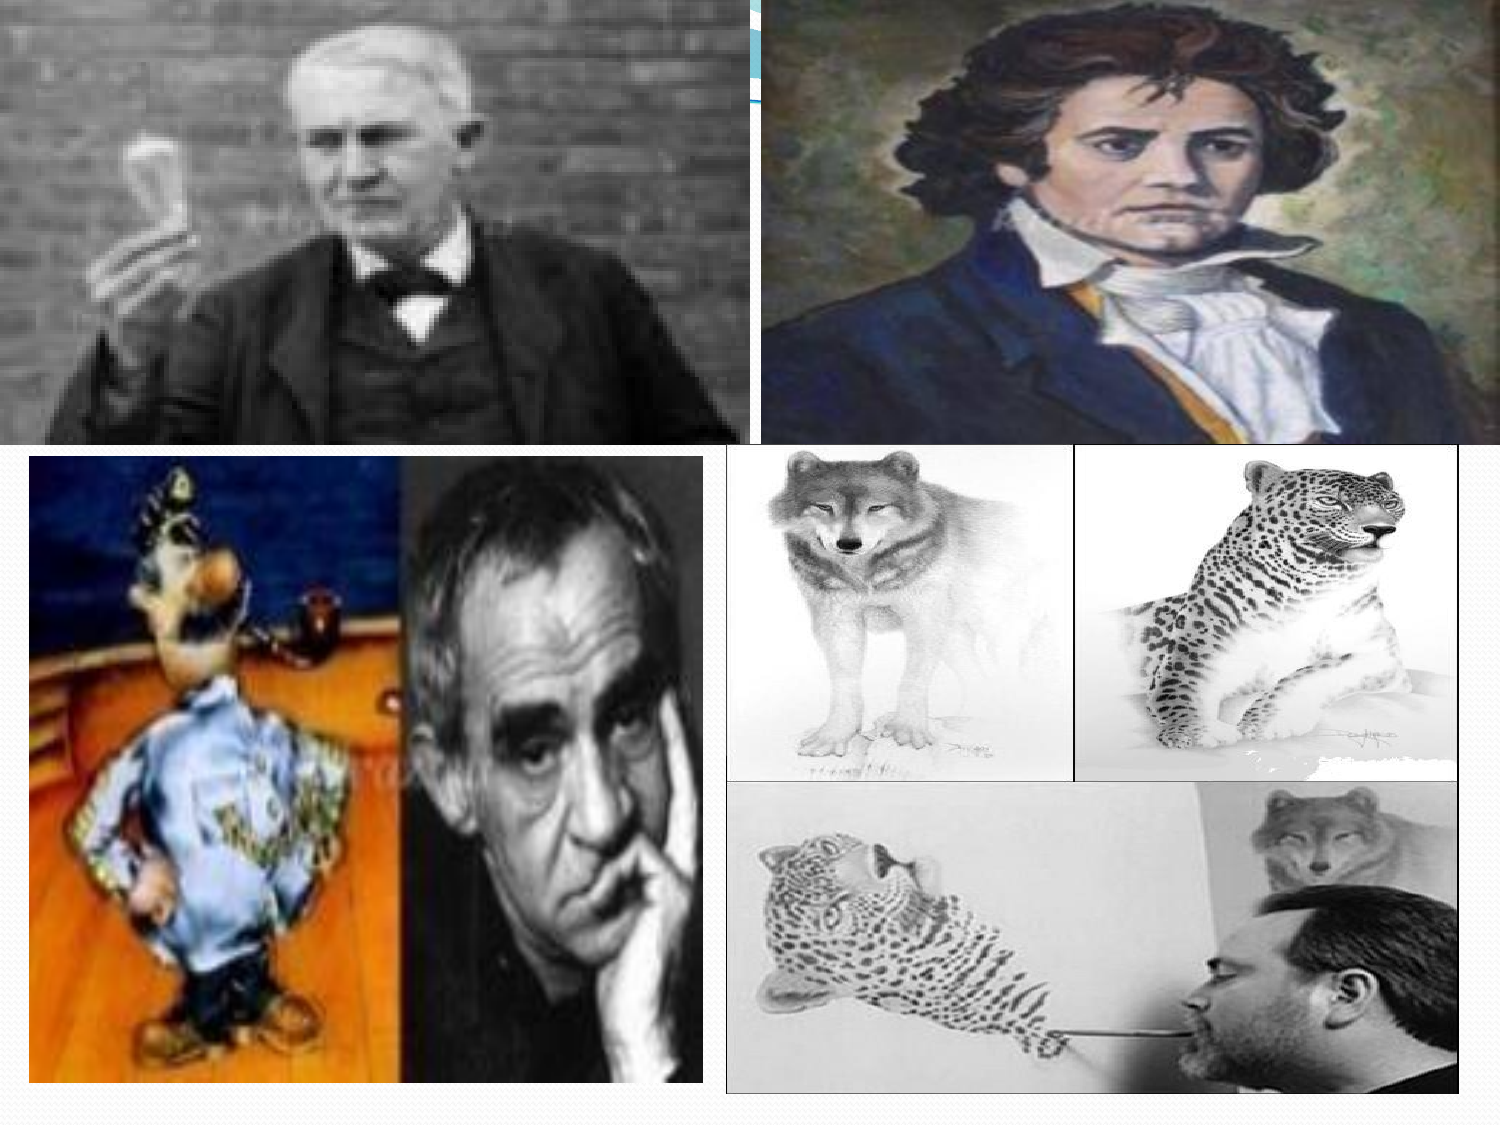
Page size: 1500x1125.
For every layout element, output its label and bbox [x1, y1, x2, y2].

picture [726, 0, 1500, 1095]
list [0, 0, 751, 445]
picture [29, 455, 703, 1083]
